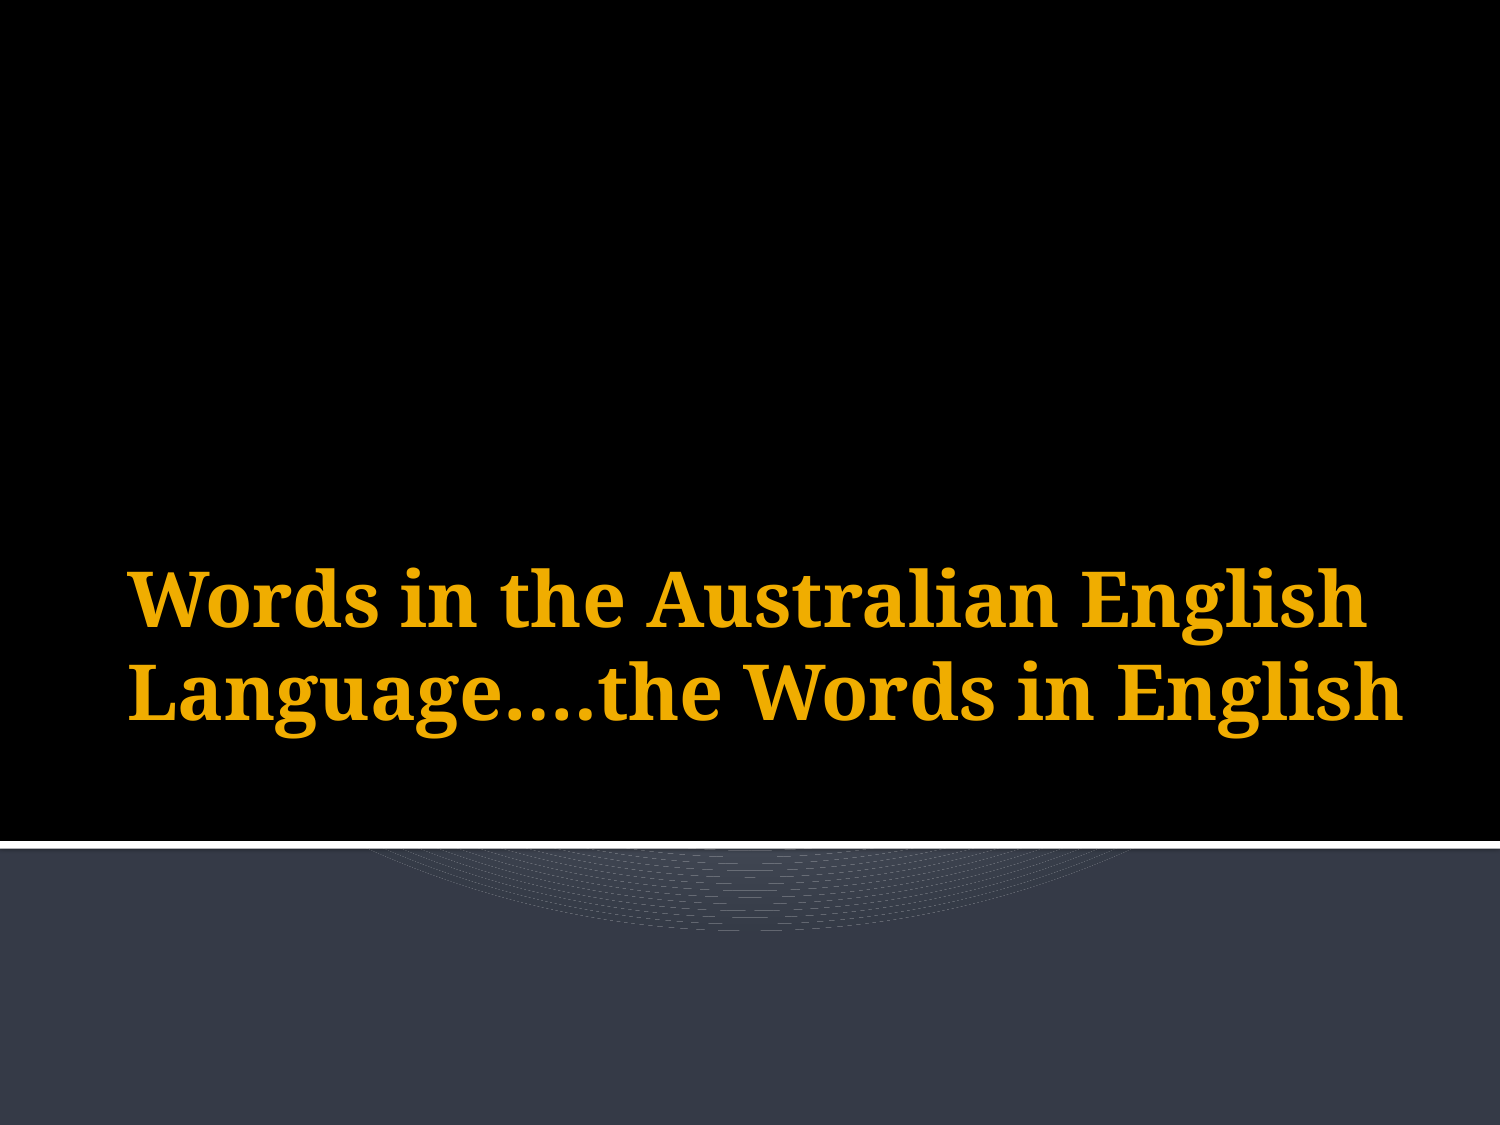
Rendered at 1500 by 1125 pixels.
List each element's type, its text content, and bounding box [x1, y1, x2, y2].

title Words in the Australian English Language….the Words in English [112, 550, 1438, 825]
